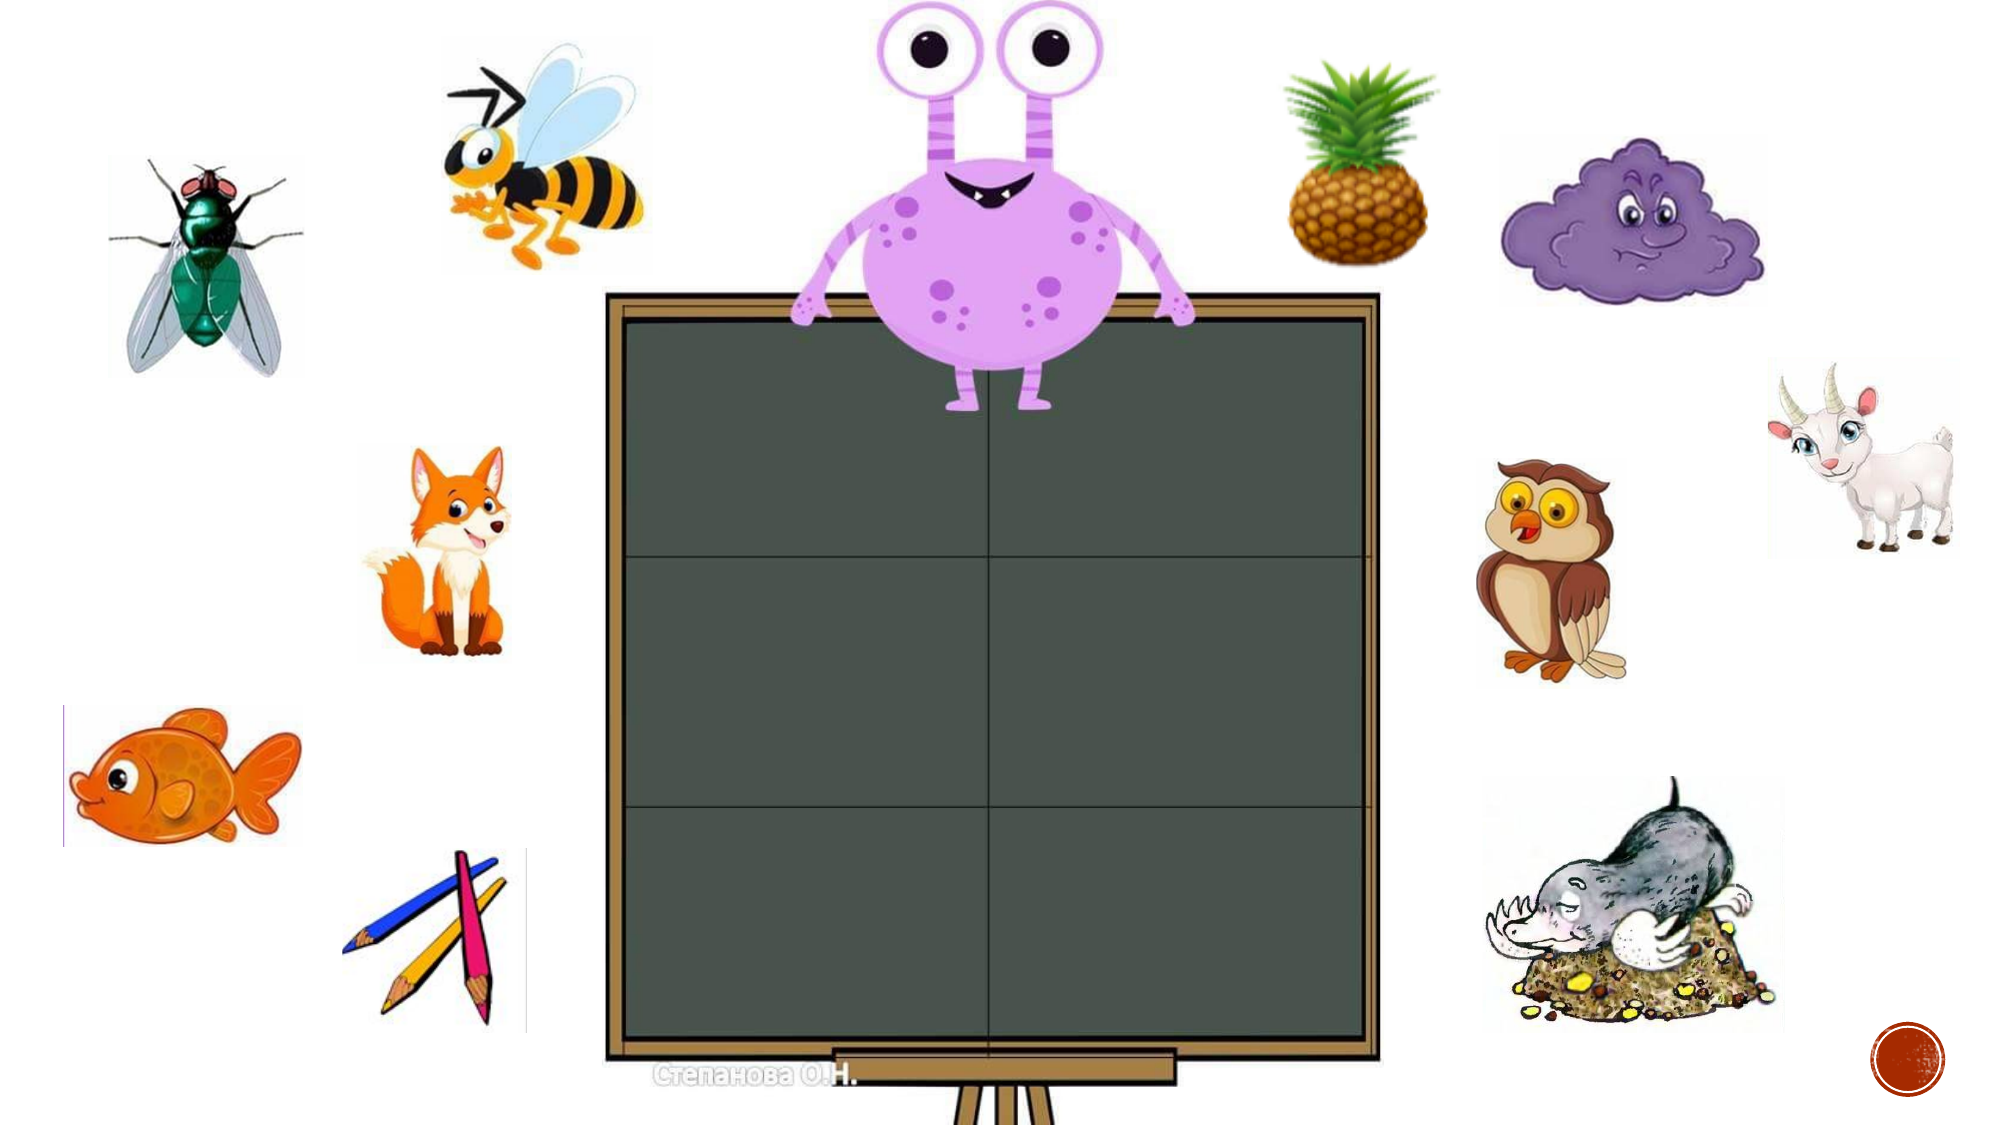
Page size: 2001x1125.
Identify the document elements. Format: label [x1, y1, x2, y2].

picture [1482, 776, 1785, 1033]
picture [357, 443, 512, 664]
picture [1767, 357, 1960, 559]
picture [108, 155, 305, 378]
picture [441, 0, 1450, 1125]
picture [63, 705, 303, 847]
picture [1476, 458, 1627, 689]
picture [1499, 134, 1768, 307]
picture [342, 848, 527, 1033]
